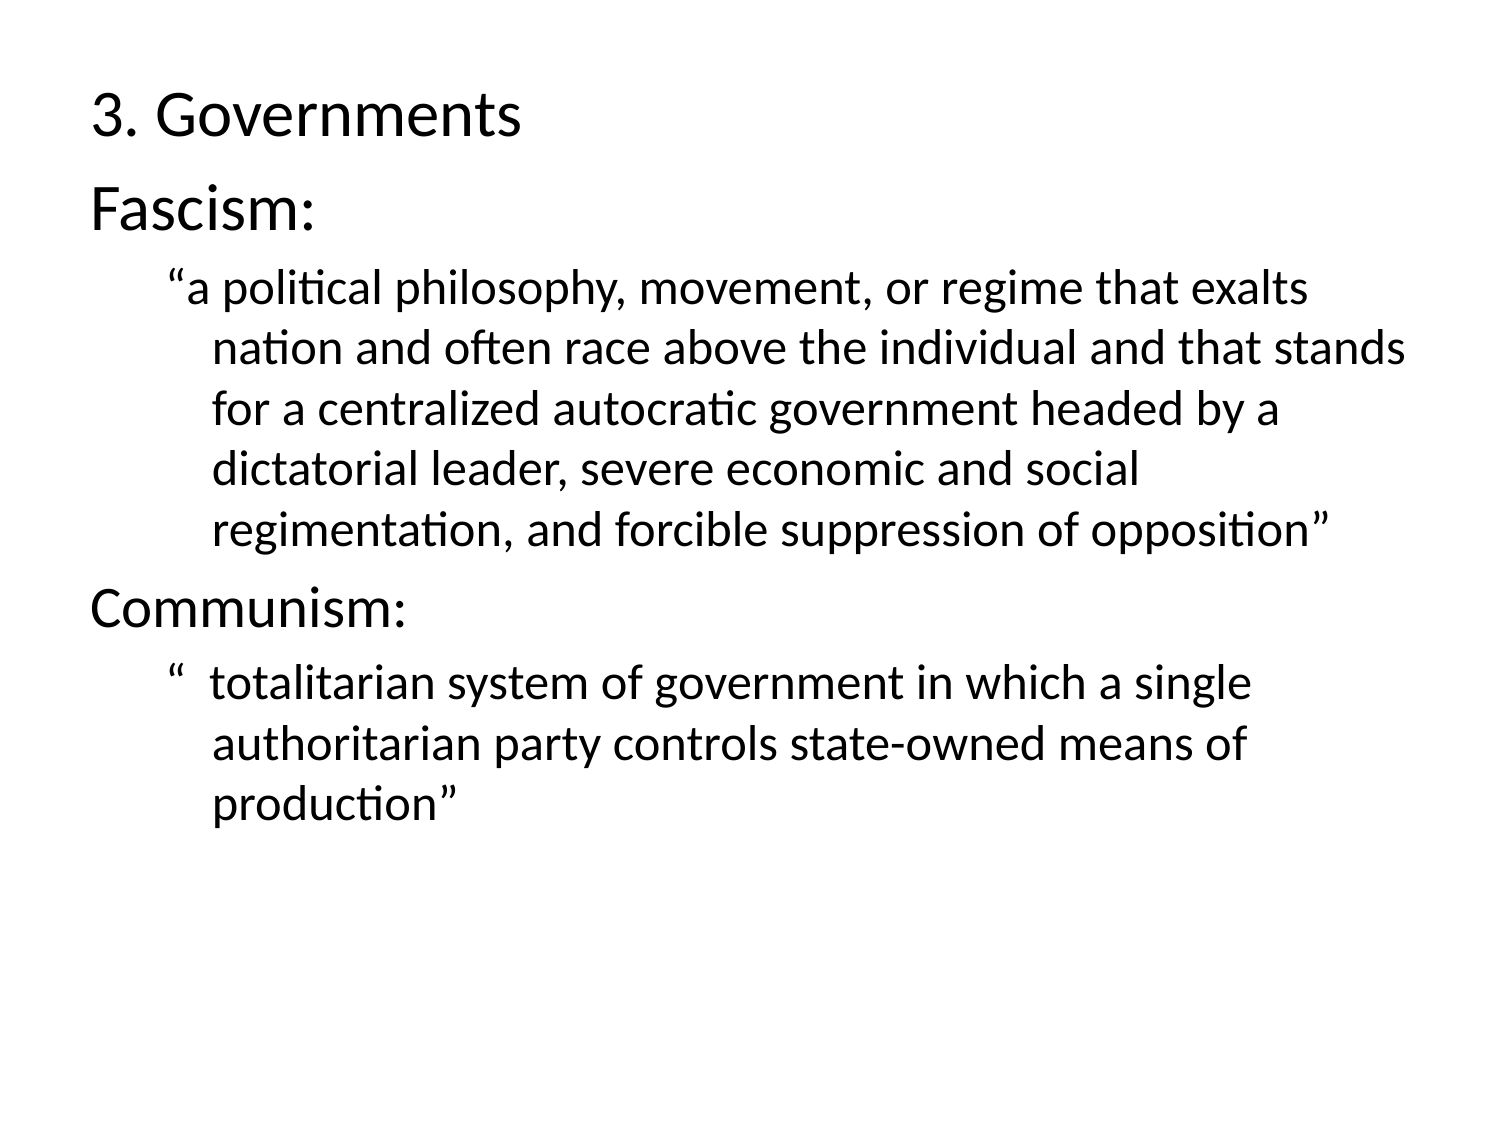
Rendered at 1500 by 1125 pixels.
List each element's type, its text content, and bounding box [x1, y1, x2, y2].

list 3. Governments Fascism: “a political philosophy, movement, or regime that exalts nation and often race above the individual and that stands for a centralized autocratic government headed by a dictatorial leader, severe economic and social regimentation, and forcible suppression of opposition” Communism: “ totalitarian system of government in which a single authoritarian party controls state-owned means of production” [75, 62, 1425, 1000]
